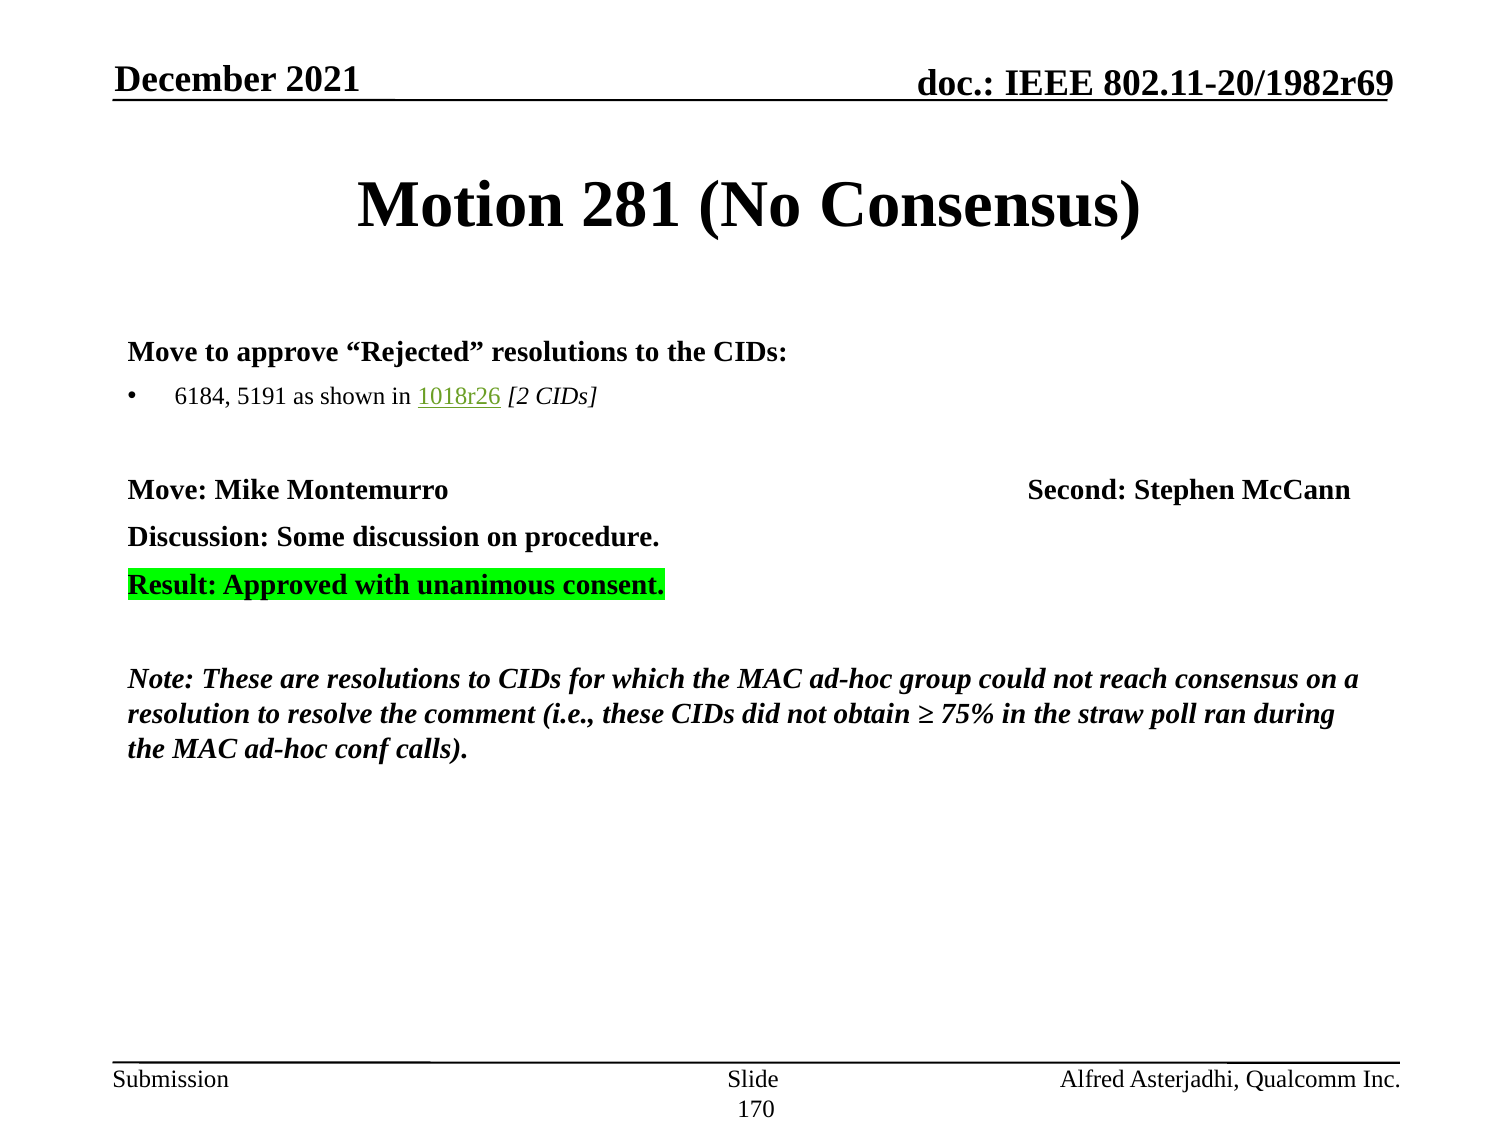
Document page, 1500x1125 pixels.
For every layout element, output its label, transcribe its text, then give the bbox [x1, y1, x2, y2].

list Move to approve “Rejected” resolutions to the CIDs: 6184, 5191 as shown in 1018r26 [2 CIDs] Move: Mike Montemurro Second: Stephen McCann Discussion: Some discussion on procedure. Result: Approved with unanimous consent. Note: These are resolutions to CIDs for which the MAC ad-hoc group could not reach consensus on a resolution to resolve the comment (i.e., these CIDs did not obtain ≥ 75% in the straw poll ran during the MAC ad-hoc conf calls). [112, 324, 1388, 1063]
slide_number Slide 170 [712, 1061, 800, 1123]
title Motion 281 (No Consensus) [112, 112, 1388, 288]
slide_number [114, 54, 423, 100]
footer Alfred Asterjadhi, Qualcomm Inc. [878, 1061, 1402, 1093]
